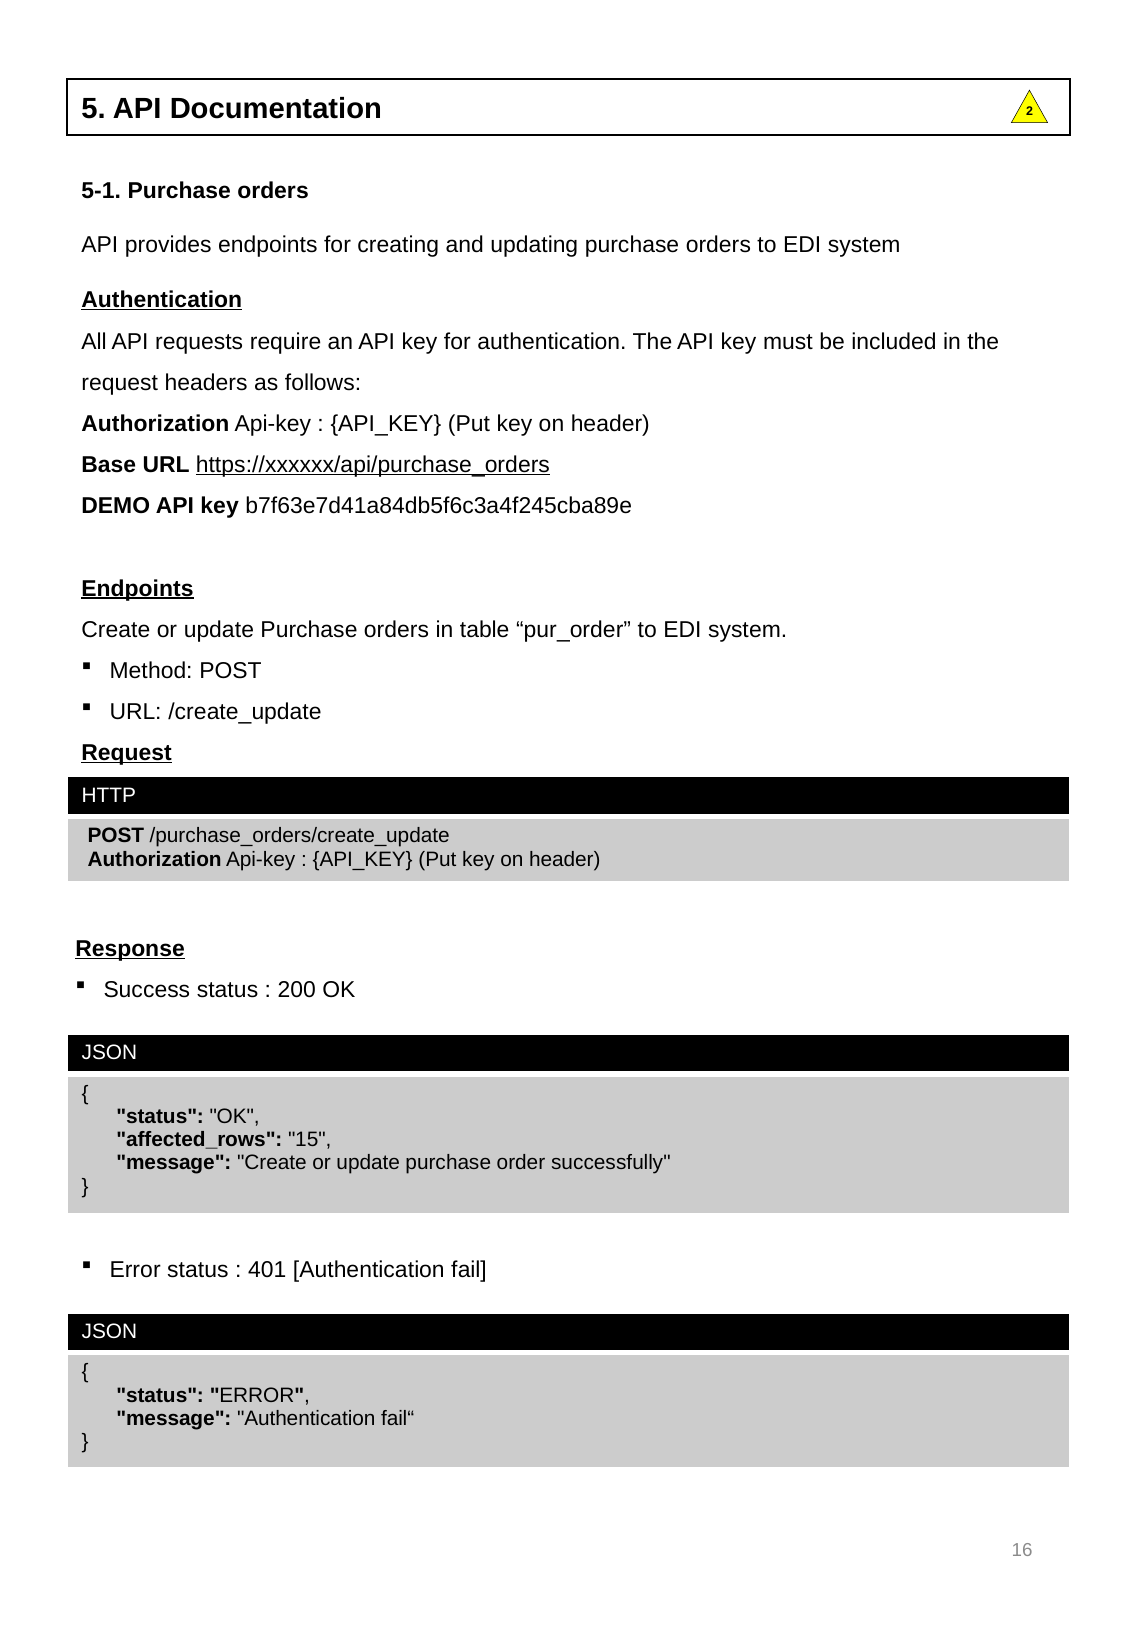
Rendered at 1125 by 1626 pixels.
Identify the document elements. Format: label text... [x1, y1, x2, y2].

slide_number 16 [794, 1506, 1048, 1593]
text_box 5. API Documentation [66, 78, 1071, 136]
text_box Response Success status : 200 OK [60, 912, 1065, 1010]
table_cell { "status": "OK", "affected_rows": "15", "message": "Create or update purchase order successfully" } [68, 1077, 1069, 1213]
text_box 2 [1009, 88, 1050, 124]
text_box API provides endpoints for creating and updating purchase orders to EDI system Authentication All API requests require an API key for authentication. The API key must be included in the request headers as follows: Authorization Api-key : {API_KEY} (Put key on header) Base URL https://xxxxxx/api/purchase_orders DEMO API key b7f63e7d41a84db5f6c3a4f245cba89e Endpoints Create or update Purchase orders in table “pur_order” to EDI system. Method: POST URL: /create_update Request [66, 222, 1071, 776]
table_header JSON [68, 1314, 1069, 1350]
table_cell { "status": "ERROR", "message": "Authentication fail“ } [68, 1355, 1069, 1467]
table_cell POST /purchase_orders/create_update Authorization Api-key : {API_KEY} (Put key on header) [68, 819, 1069, 881]
text_box Error status : 401 [Authentication fail] [66, 1233, 1071, 1312]
table_header HTTP [68, 777, 1069, 814]
text_box 5-1. Purchase orders [66, 168, 1071, 211]
table_header JSON [68, 1035, 1069, 1071]
